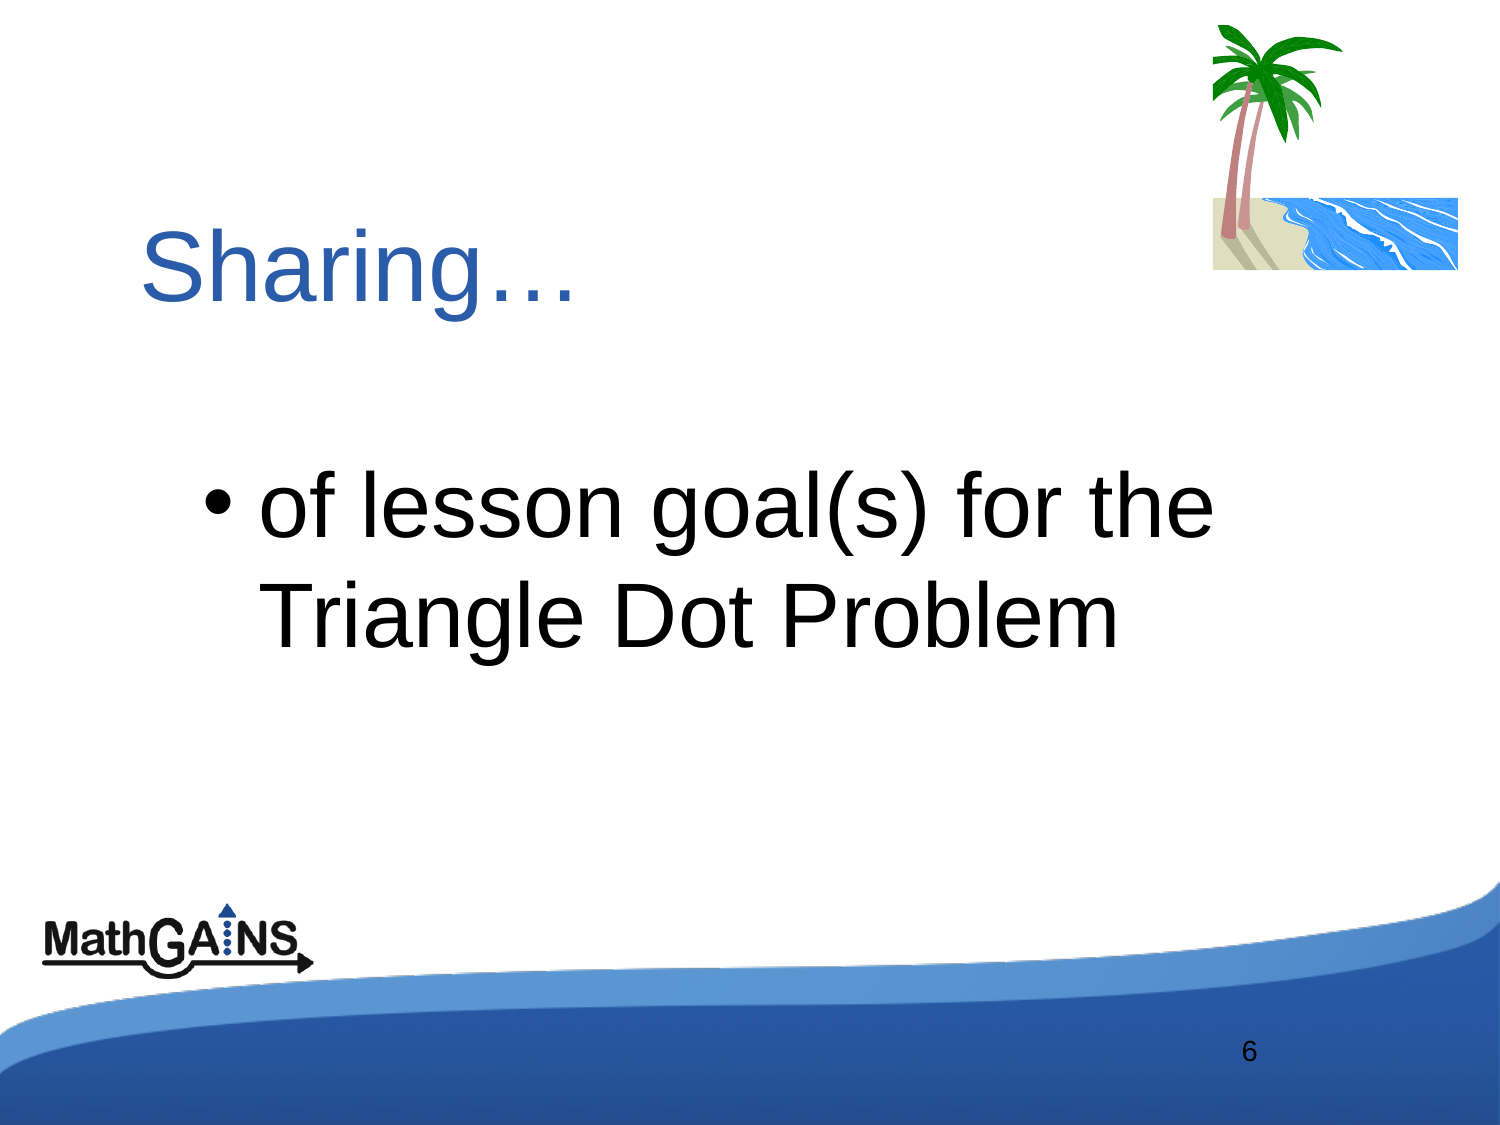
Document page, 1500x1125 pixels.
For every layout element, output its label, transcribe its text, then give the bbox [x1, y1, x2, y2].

picture [1212, 24, 1459, 271]
picture [0, 878, 1500, 1125]
title Sharing… [124, 136, 1476, 386]
slide_number 6 [1223, 1023, 1277, 1075]
list of lesson goal(s) for the Triangle Dot Problem [186, 436, 1326, 938]
